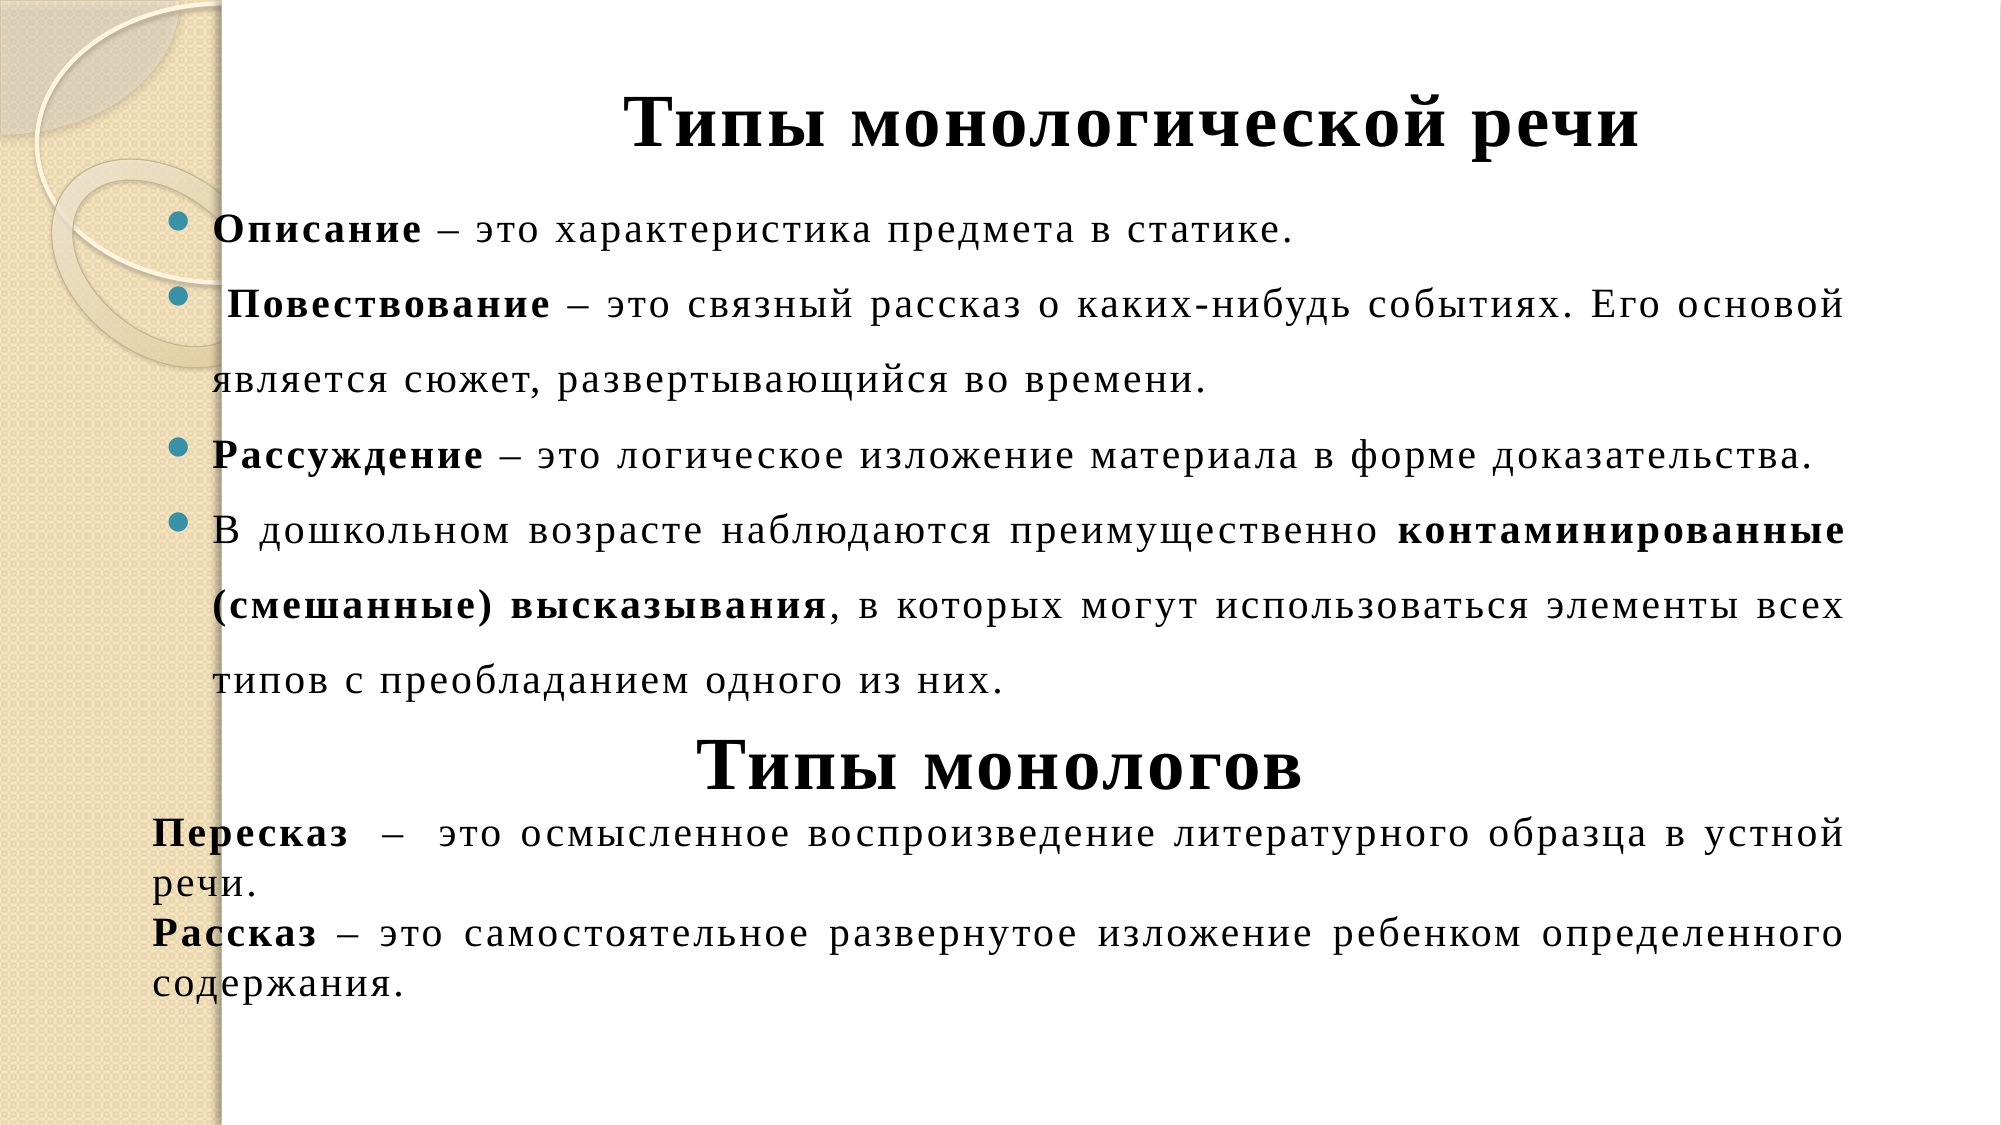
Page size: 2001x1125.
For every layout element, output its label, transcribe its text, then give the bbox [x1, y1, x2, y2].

list Описание – это характеристика предмета в статике. Повествование – это связный рассказ о каких-нибудь событиях. Его основой является сюжет, развертывающийся во времени. Рассуждение – это логическое изложение материала в форме доказательства. В дошкольном возрасте наблюдаются преимущественно контаминированные (смешанные) высказывания, в которых могут использоваться элементы всех типов с преобладанием одного из них. Типы монологов Пересказ – это осмысленное воспроизведение литературного образца в устной речи. Рассказ – это самостоятельное развернутое изложение ребенком определенного содержания. [137, 168, 1863, 1080]
title Типы монологической речи [313, 45, 1954, 233]
